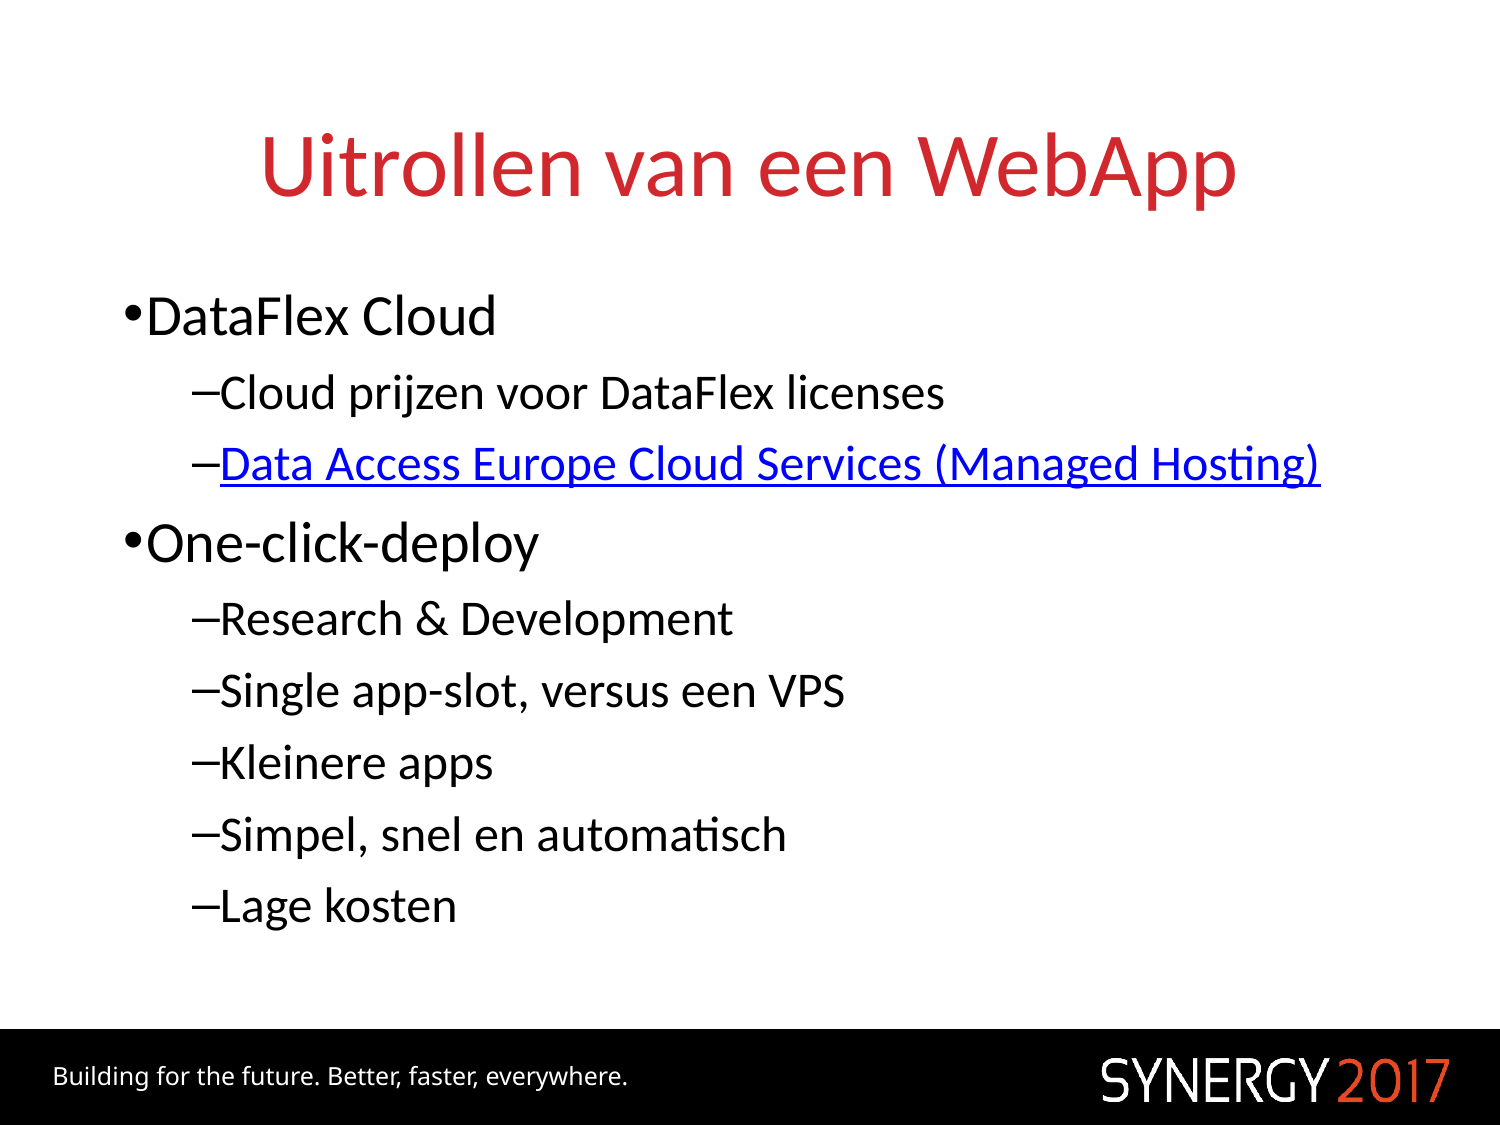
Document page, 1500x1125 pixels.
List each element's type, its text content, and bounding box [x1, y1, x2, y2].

title Uitrollen van een WebApp [75, 66, 1425, 254]
list DataFlex Cloud Cloud prijzen voor DataFlex licenses Data Access Europe Cloud Services (Managed Hosting) One-click-deploy Research & Development Single app-slot, versus een VPS Kleinere apps Simpel, snel en automatisch Lage kosten [75, 262, 1425, 1005]
picture [1087, 1042, 1463, 1118]
